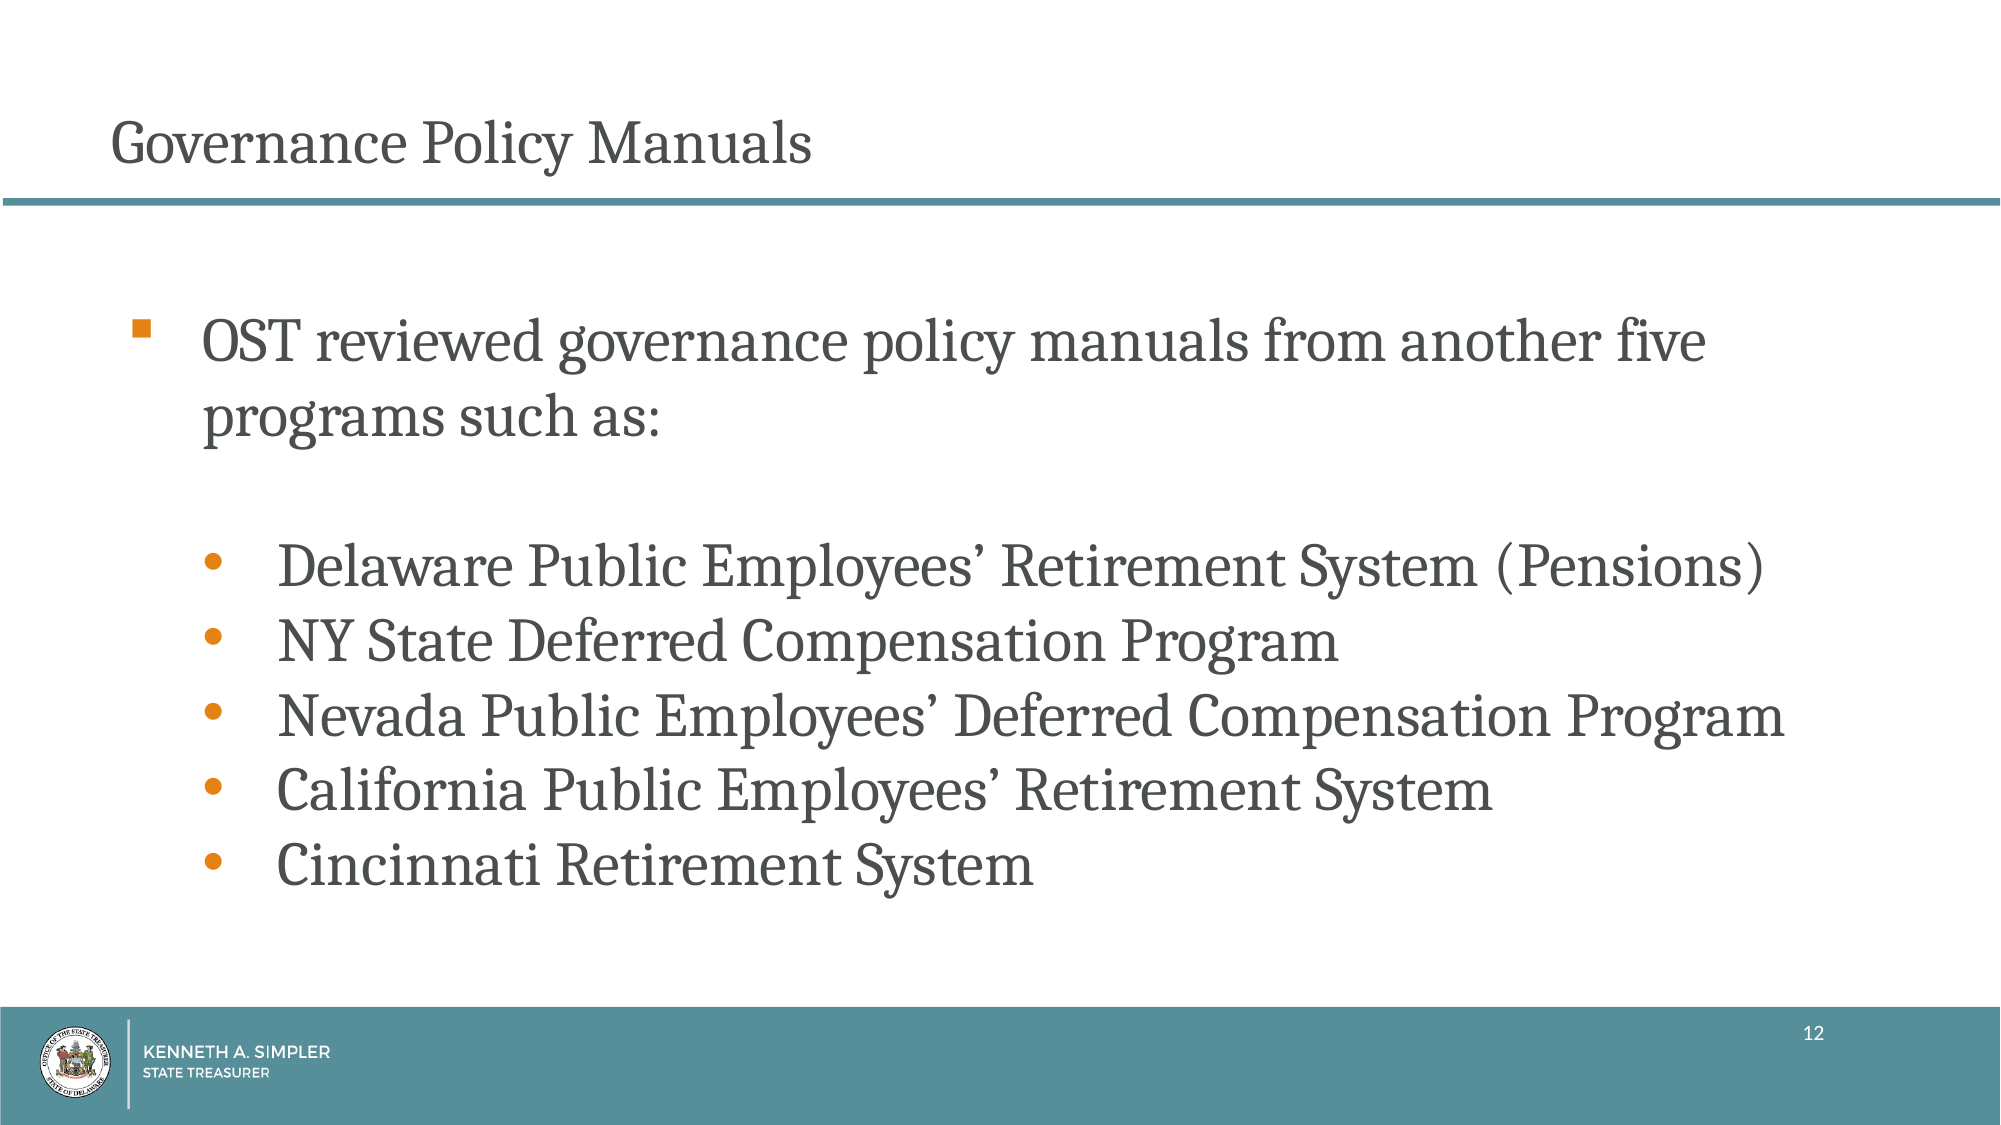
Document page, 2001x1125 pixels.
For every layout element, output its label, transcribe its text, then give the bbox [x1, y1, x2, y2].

picture [15, 998, 112, 1125]
text_box OST reviewed governance policy manuals from another five programs such as: Delaware Public Employees’ Retirement System (Pensions) NY State Deferred Compensation Program Nevada Public Employees’ Deferred Compensation Program California Public Employees’ Retirement System Cincinnati Retirement System [112, 291, 1935, 1125]
text_box Governance Policy Manuals [78, 102, 1729, 191]
